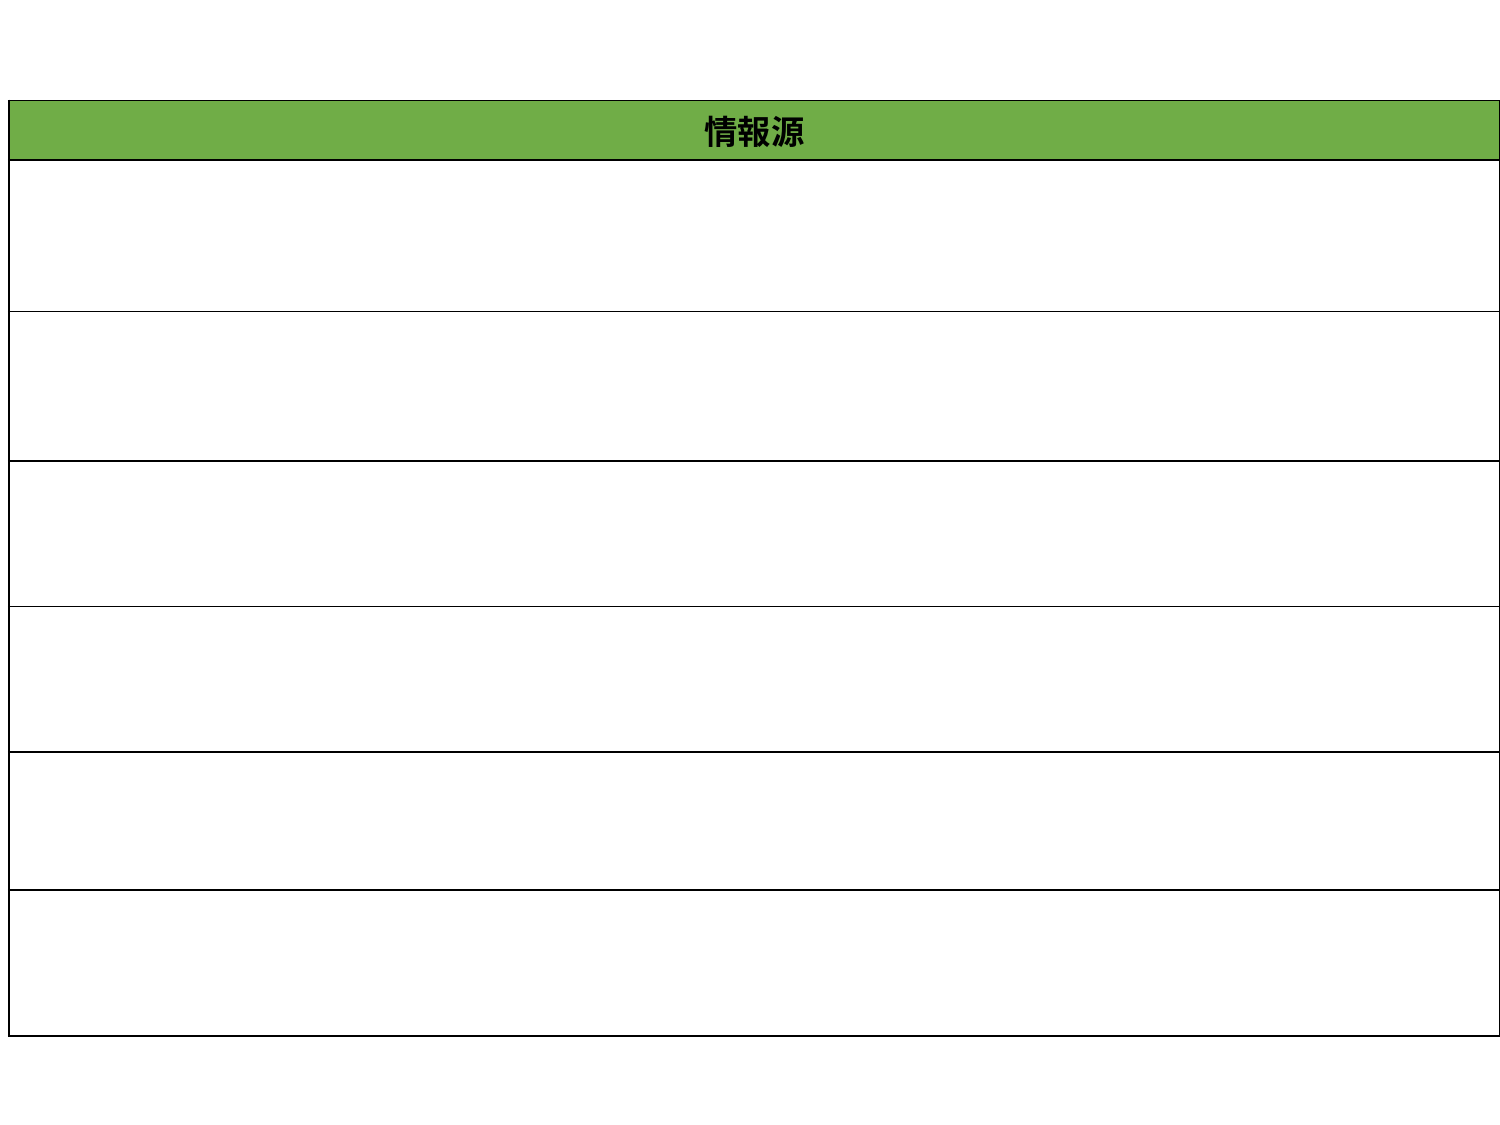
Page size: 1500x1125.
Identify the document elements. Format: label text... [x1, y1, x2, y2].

table_cell [10, 462, 1499, 606]
table_header 情報源 [10, 101, 1499, 159]
table_cell [10, 753, 1499, 889]
table_cell [10, 161, 1499, 311]
table_cell [10, 891, 1499, 1035]
table_cell [10, 607, 1499, 751]
table_cell [10, 312, 1499, 460]
